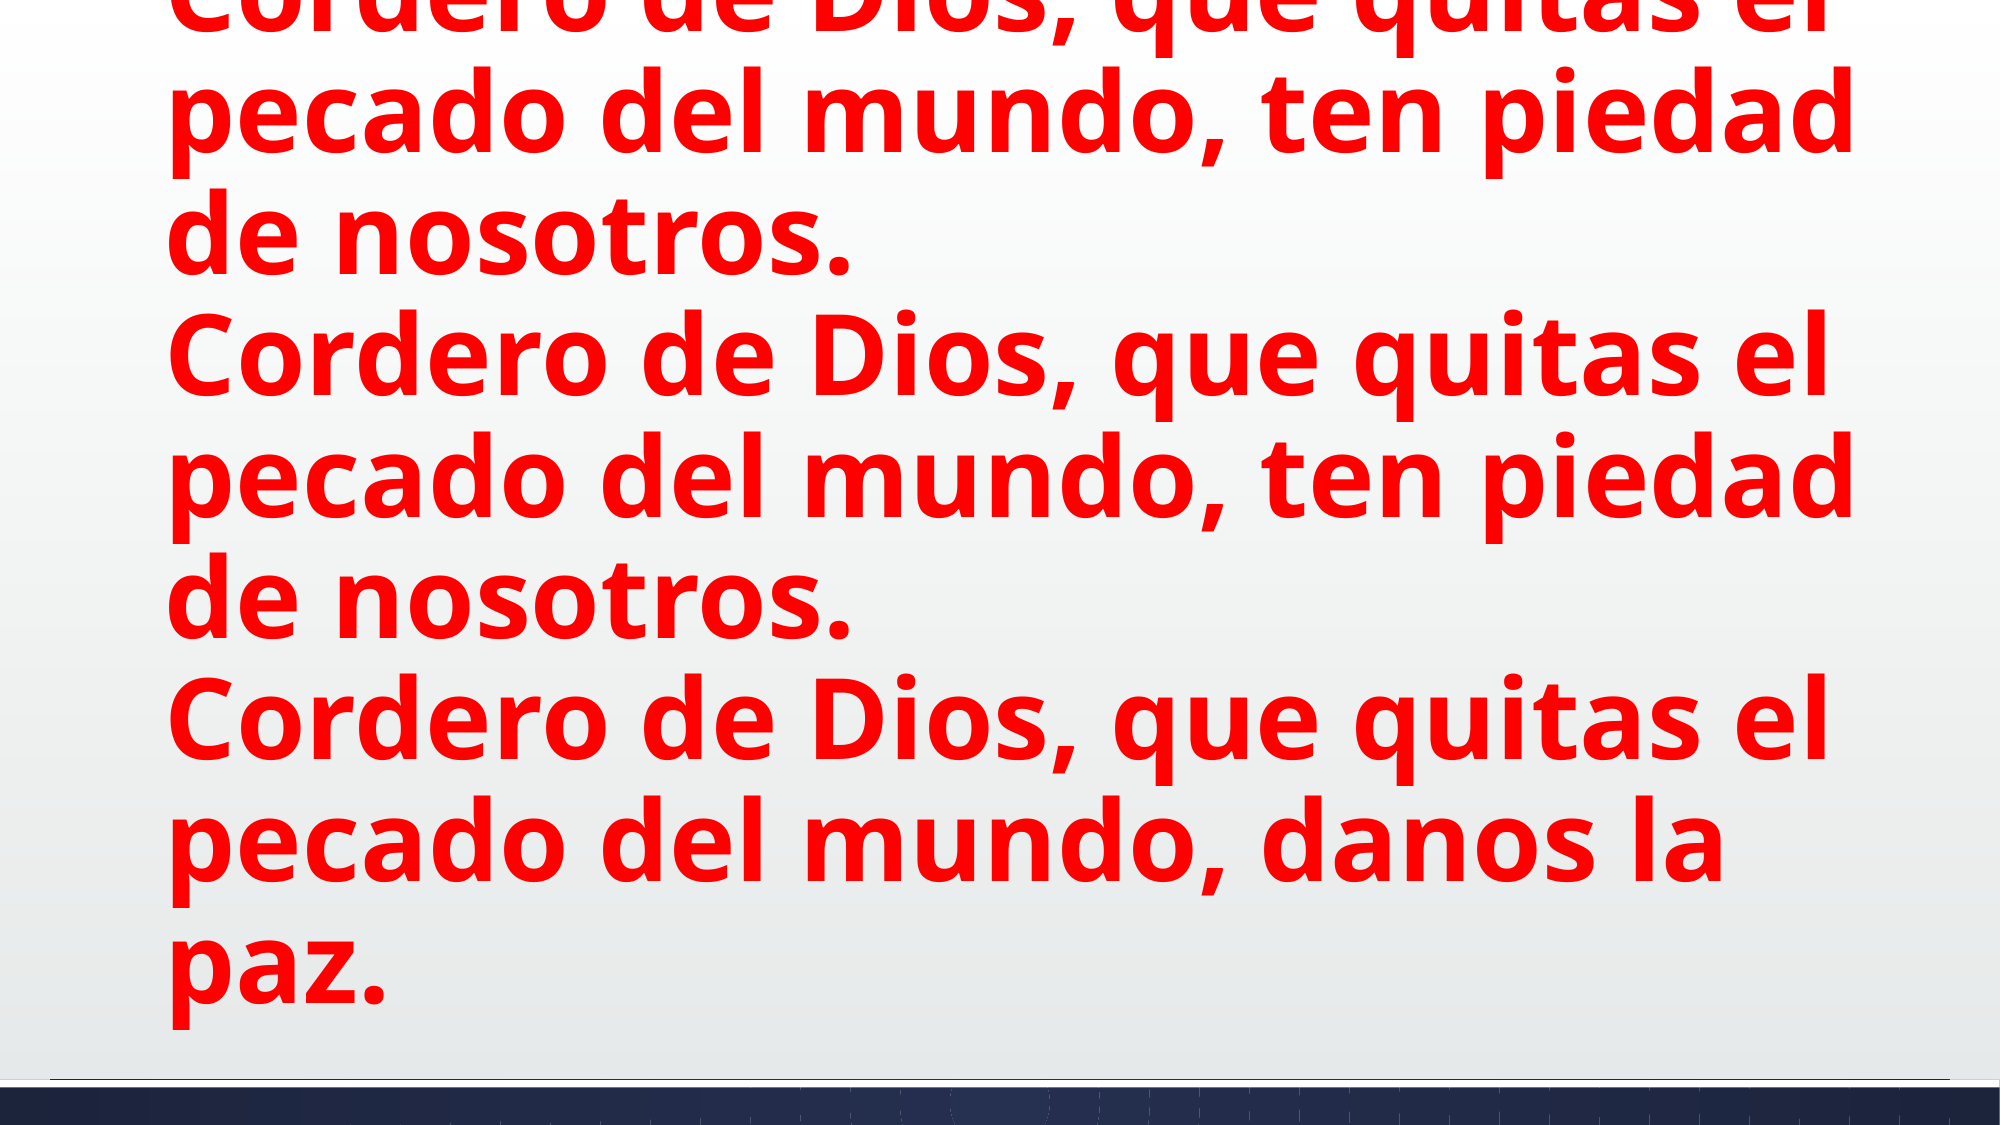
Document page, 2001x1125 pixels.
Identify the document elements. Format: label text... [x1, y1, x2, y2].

title Cordero de Dios, que quitas el pecado del mundo, ten piedad de nosotros. Cordero de Dios, que quitas el pecado del mundo, ten piedad de nosotros. Cordero de Dios, que quitas el pecado del mundo, danos la paz. [149, 243, 1886, 1035]
